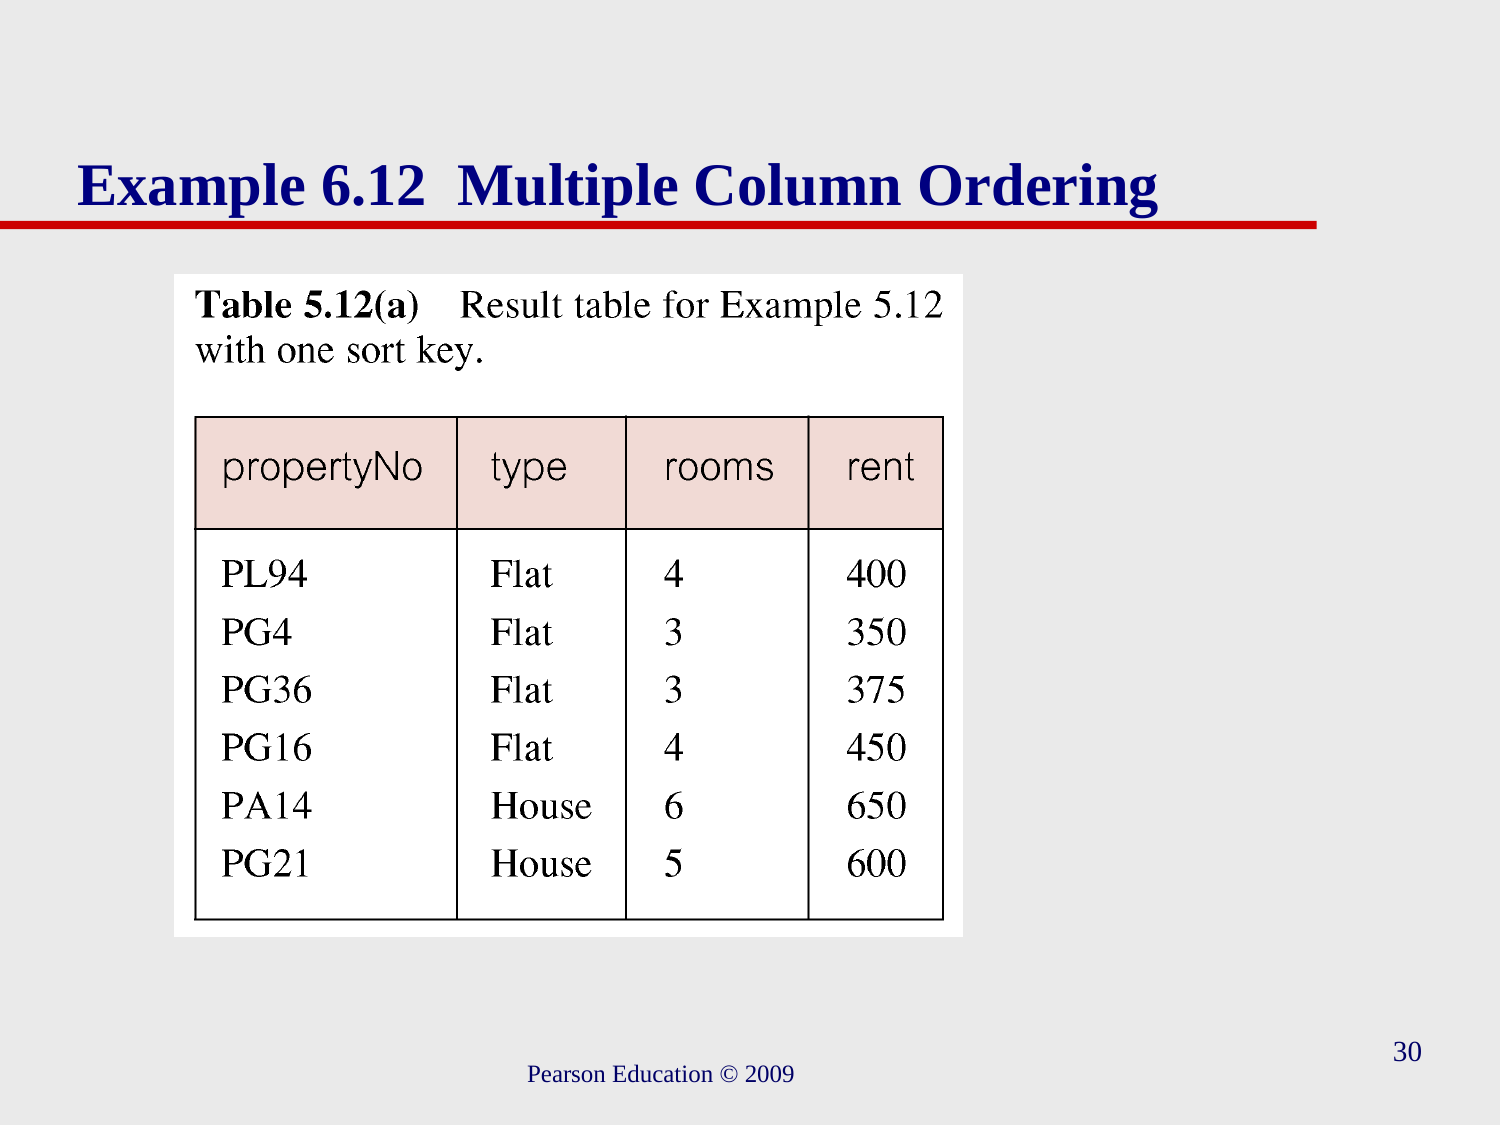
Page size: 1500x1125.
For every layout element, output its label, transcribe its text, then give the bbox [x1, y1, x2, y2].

title Example 6.12 Multiple Column Ordering [62, 43, 1338, 226]
picture [174, 274, 963, 937]
slide_number 30 [1124, 1012, 1438, 1088]
text_box Pearson Education © 2009 [512, 1050, 1038, 1095]
